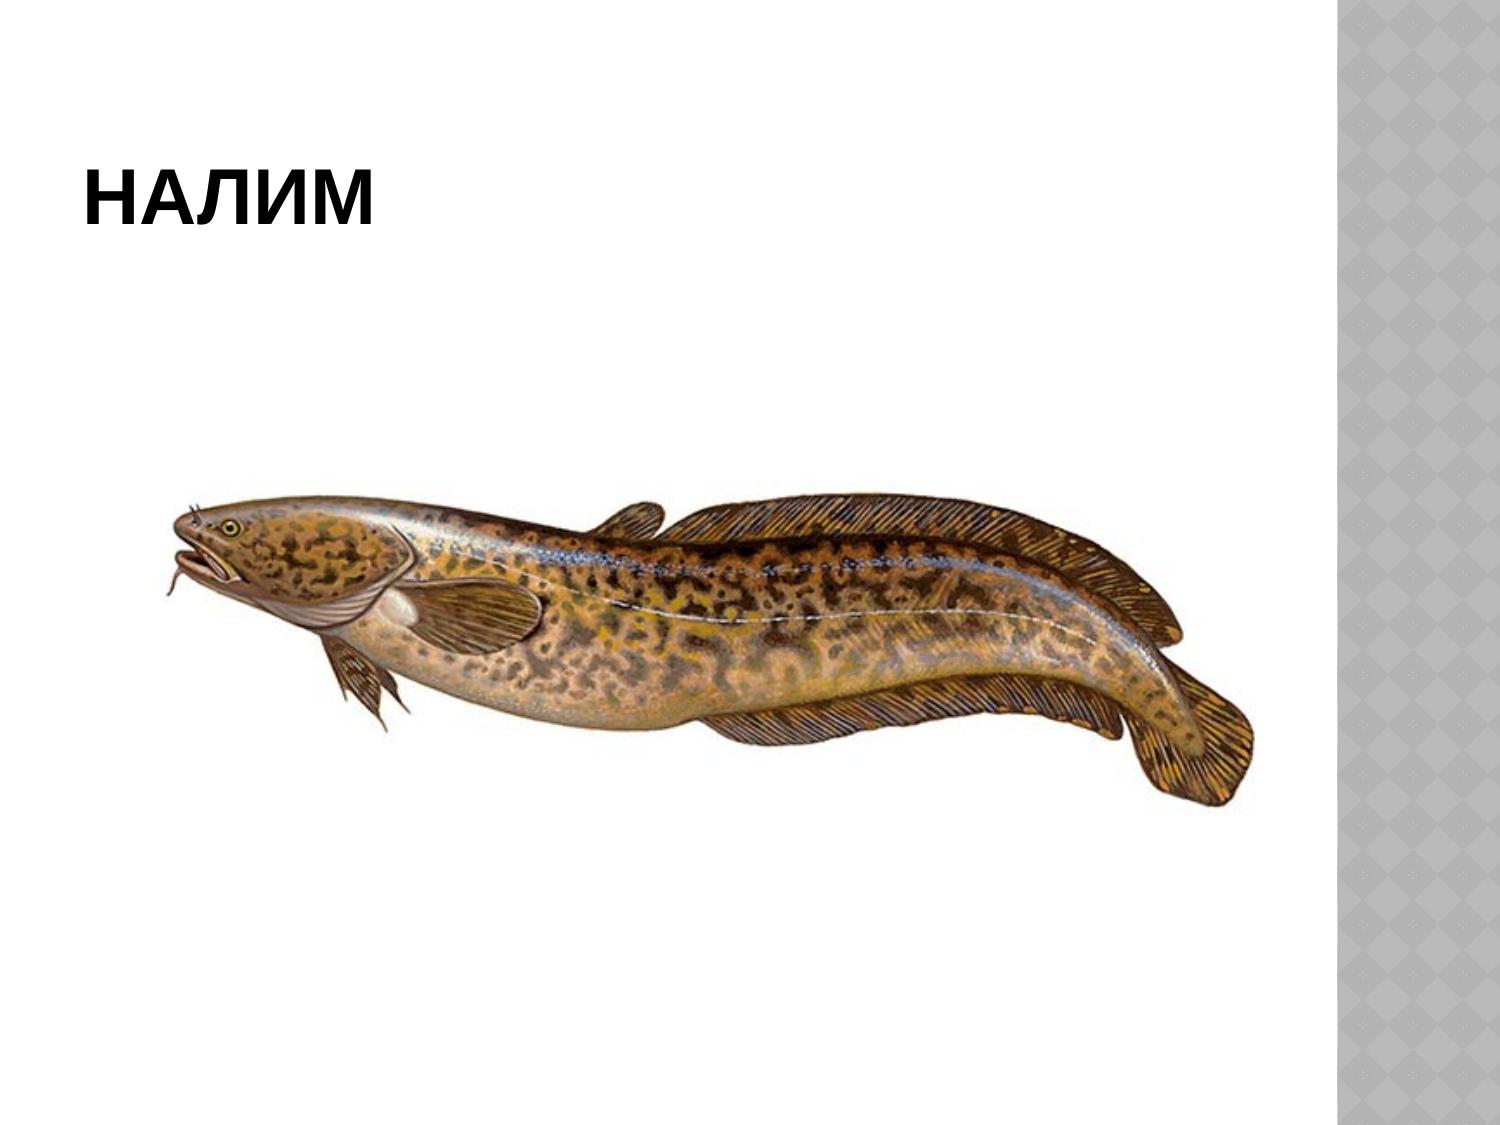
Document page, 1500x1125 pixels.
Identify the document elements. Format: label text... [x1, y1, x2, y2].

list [147, 341, 1275, 835]
title налим [75, 52, 1263, 240]
